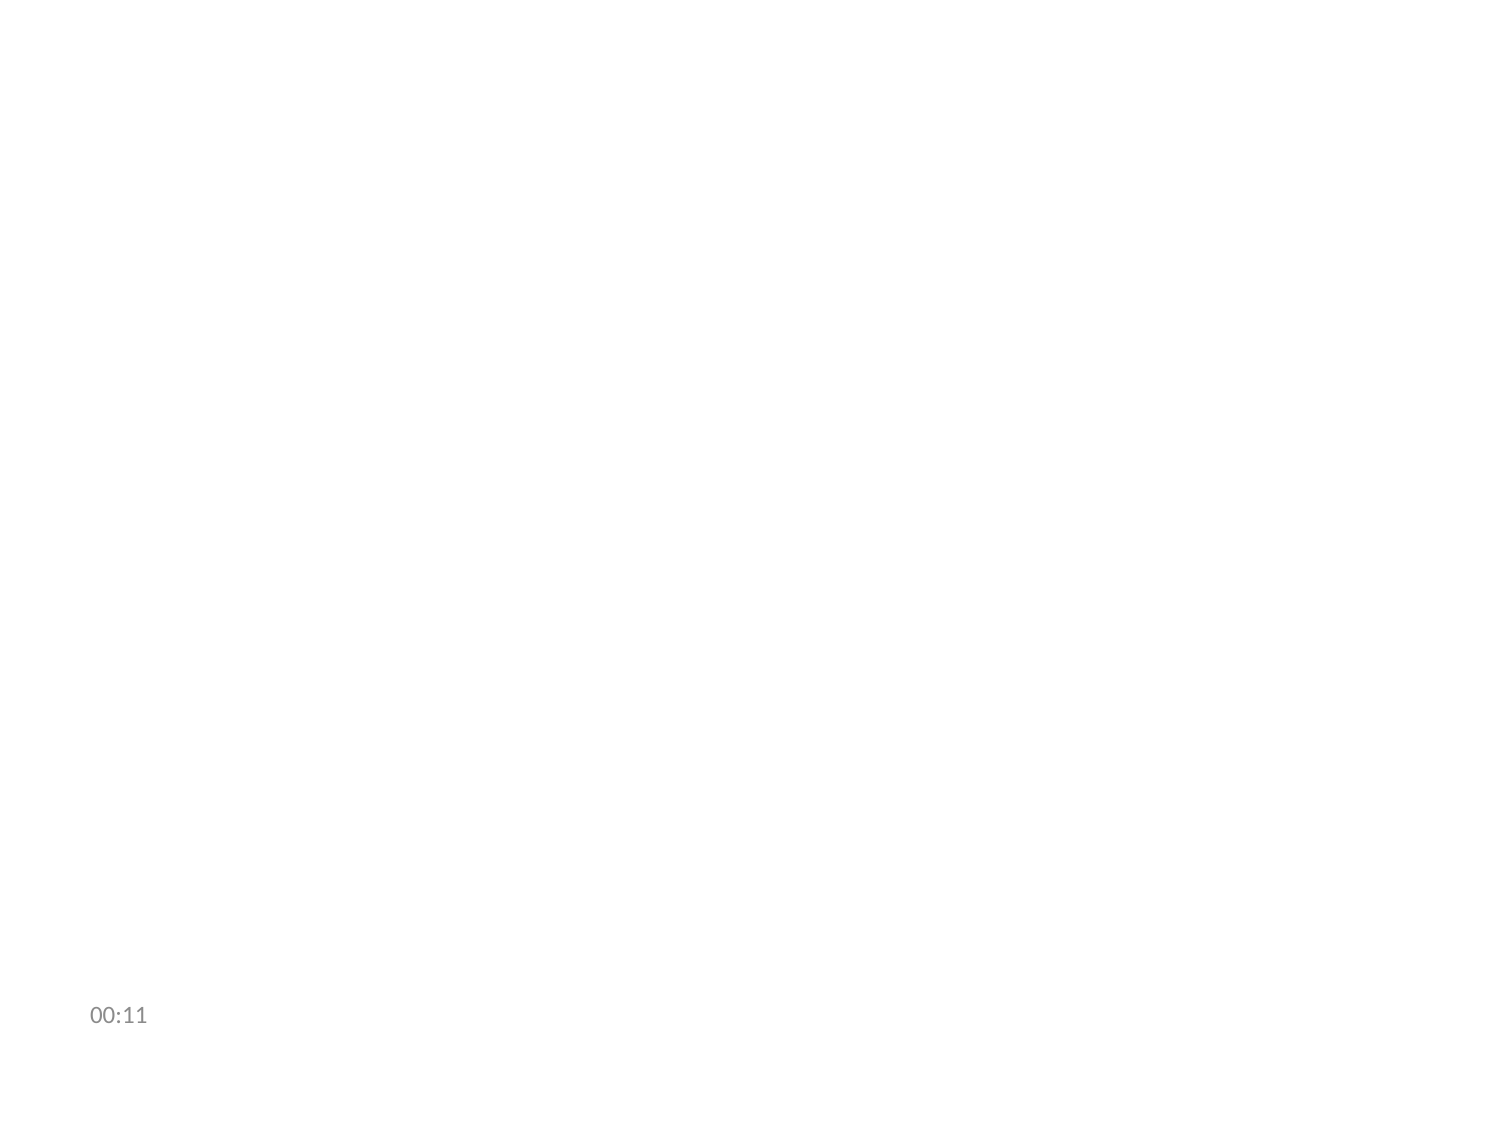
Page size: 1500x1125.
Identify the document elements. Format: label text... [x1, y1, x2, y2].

text_box 15:35 [75, 983, 425, 1044]
